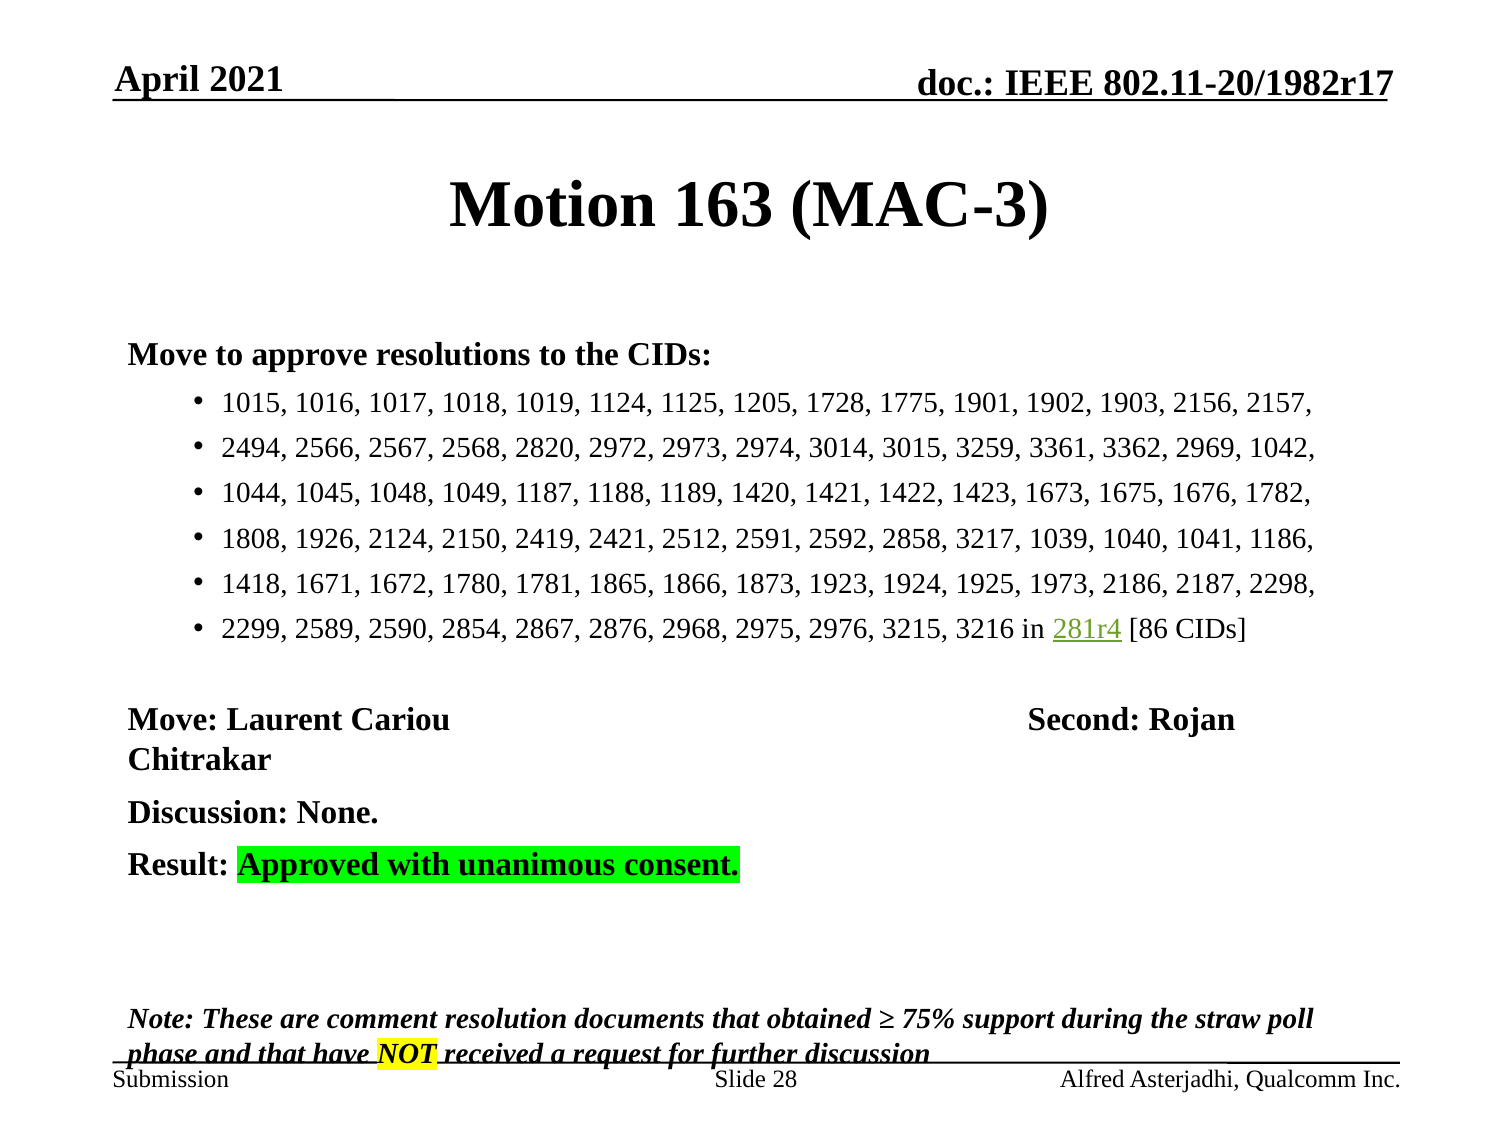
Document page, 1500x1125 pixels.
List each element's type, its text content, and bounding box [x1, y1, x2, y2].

list Move to approve resolutions to the CIDs: 1015, 1016, 1017, 1018, 1019, 1124, 1125, 1205, 1728, 1775, 1901, 1902, 1903, 2156, 2157, 2494, 2566, 2567, 2568, 2820, 2972, 2973, 2974, 3014, 3015, 3259, 3361, 3362, 2969, 1042, 1044, 1045, 1048, 1049, 1187, 1188, 1189, 1420, 1421, 1422, 1423, 1673, 1675, 1676, 1782, 1808, 1926, 2124, 2150, 2419, 2421, 2512, 2591, 2592, 2858, 3217, 1039, 1040, 1041, 1186, 1418, 1671, 1672, 1780, 1781, 1865, 1866, 1873, 1923, 1924, 1925, 1973, 2186, 2187, 2298, 2299, 2589, 2590, 2854, 2867, 2876, 2968, 2975, 2976, 3215, 3216 in 281r4 [86 CIDs] Move: Laurent Cariou Second: Rojan Chitrakar Discussion: None. Result: Approved with unanimous consent. Note: These are comment resolution documents that obtained ≥ 75% support during the straw poll phase and that have NOT received a request for further discussion [112, 324, 1388, 1063]
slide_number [114, 54, 423, 100]
slide_number Slide 28 [712, 1061, 800, 1123]
footer Alfred Asterjadhi, Qualcomm Inc. [878, 1061, 1402, 1093]
title Motion 163 (MAC-3) [112, 112, 1388, 288]
